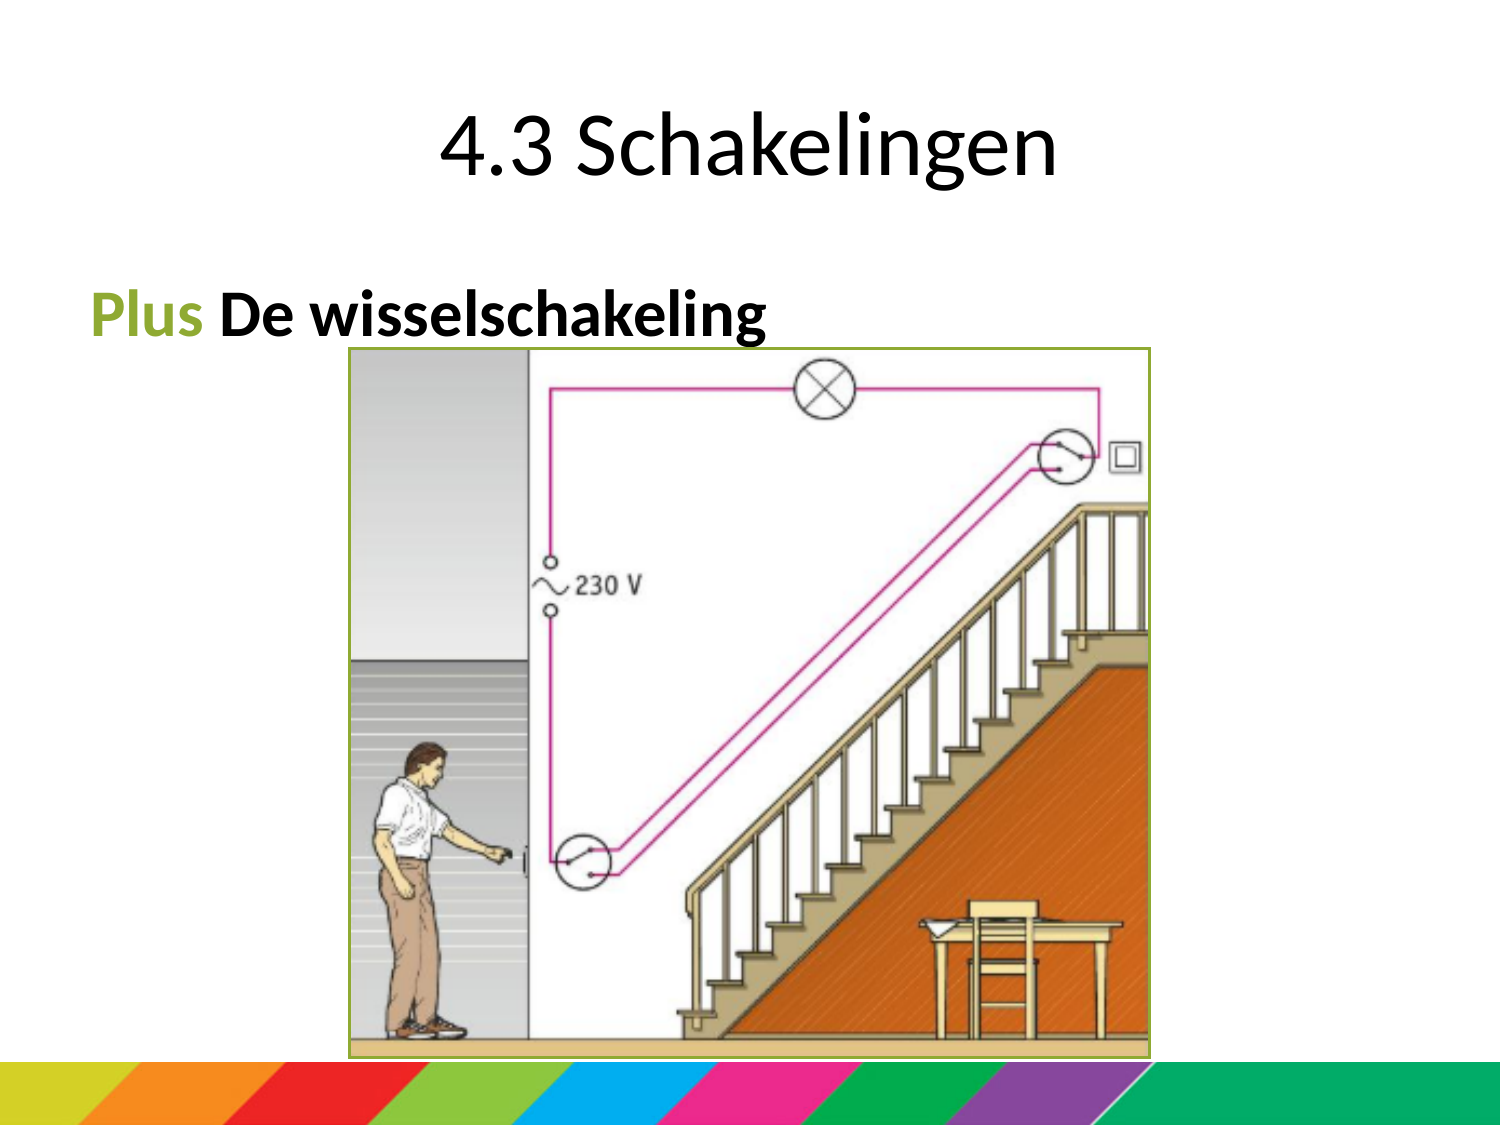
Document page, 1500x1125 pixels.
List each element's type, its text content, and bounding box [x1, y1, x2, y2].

title 4.3 Schakelingen [75, 45, 1425, 233]
list Plus De wisselschakeling [75, 262, 1425, 1005]
picture [656, 1062, 1500, 1125]
picture [351, 349, 1149, 1056]
picture [0, 1062, 574, 1125]
